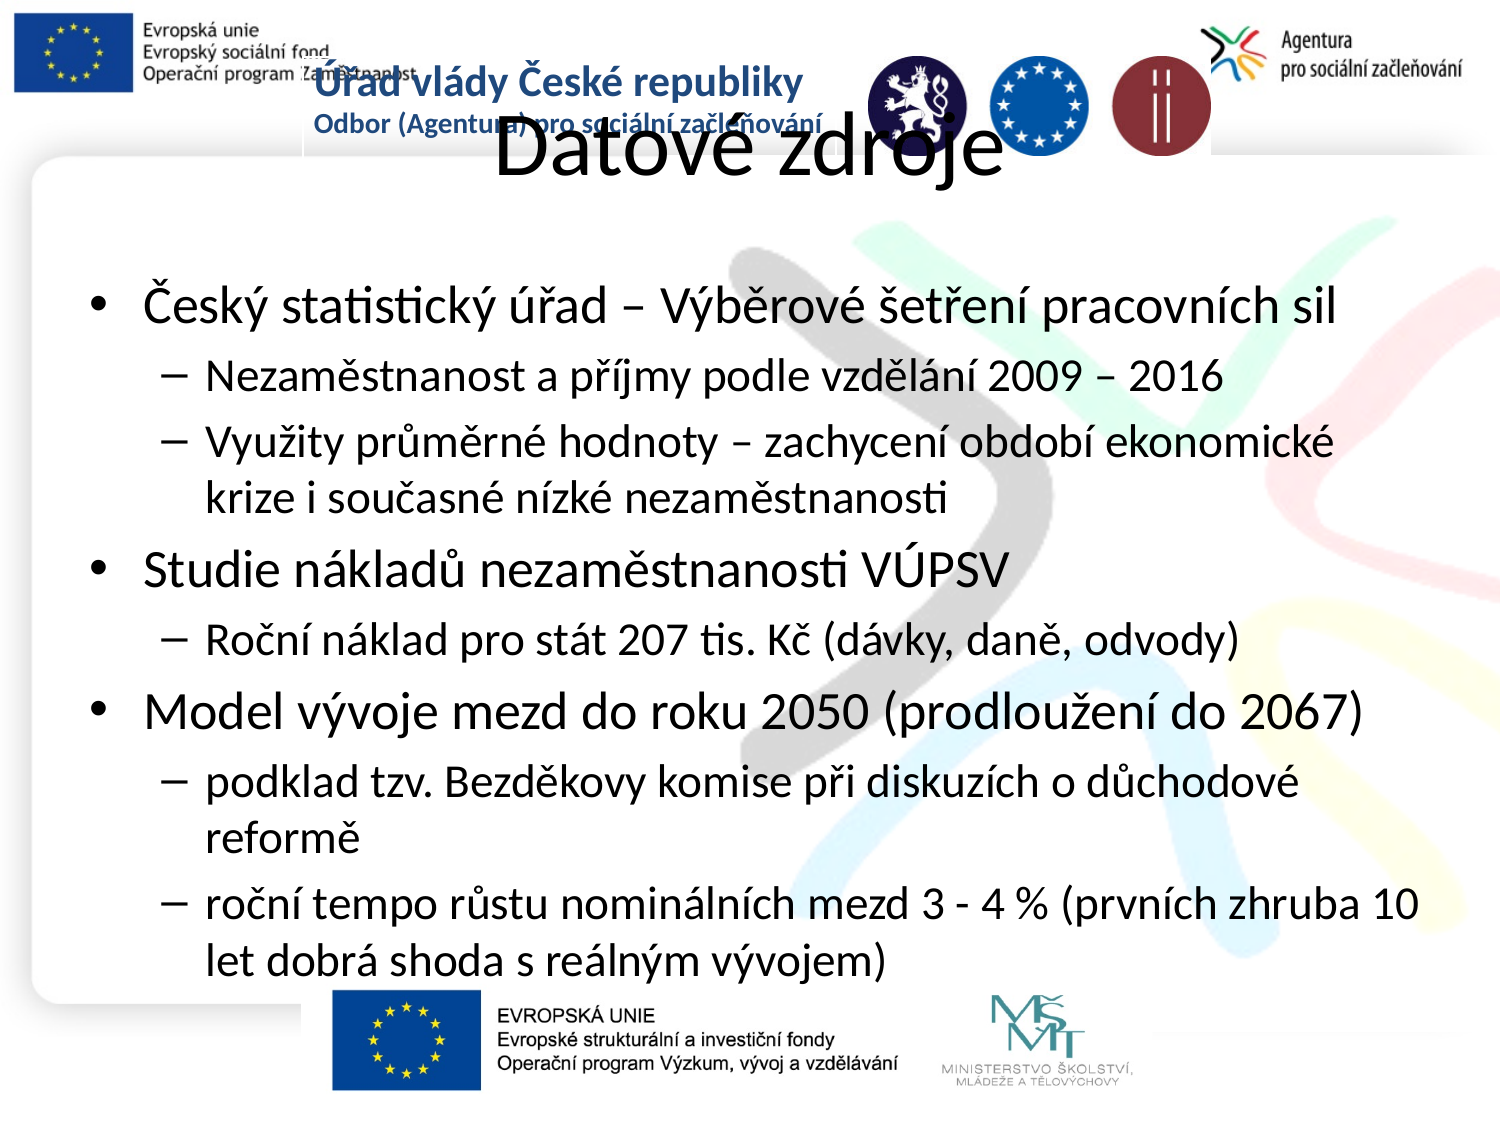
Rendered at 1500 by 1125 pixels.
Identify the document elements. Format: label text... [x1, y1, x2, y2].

picture [0, 0, 1500, 1125]
list Český statistický úřad – Výběrové šetření pracovních sil Nezaměstnanost a příjmy podle vzdělání 2009 – 2016 Využity průměrné hodnoty – zachycení období ekonomické krize i současné nízké nezaměstnanosti Studie nákladů nezaměstnanosti VÚPSV Roční náklad pro stát 207 tis. Kč (dávky, daně, odvody) Model vývoje mezd do roku 2050 (prodloužení do 2067) podklad tzv. Bezděkovy komise při diskuzích o důchodové reformě roční tempo růstu nominálních mezd 3 - 4 % (prvních zhruba 10 let dobrá shoda s reálným vývojem) [75, 262, 1447, 1005]
title Datové zdroje [75, 45, 1425, 233]
